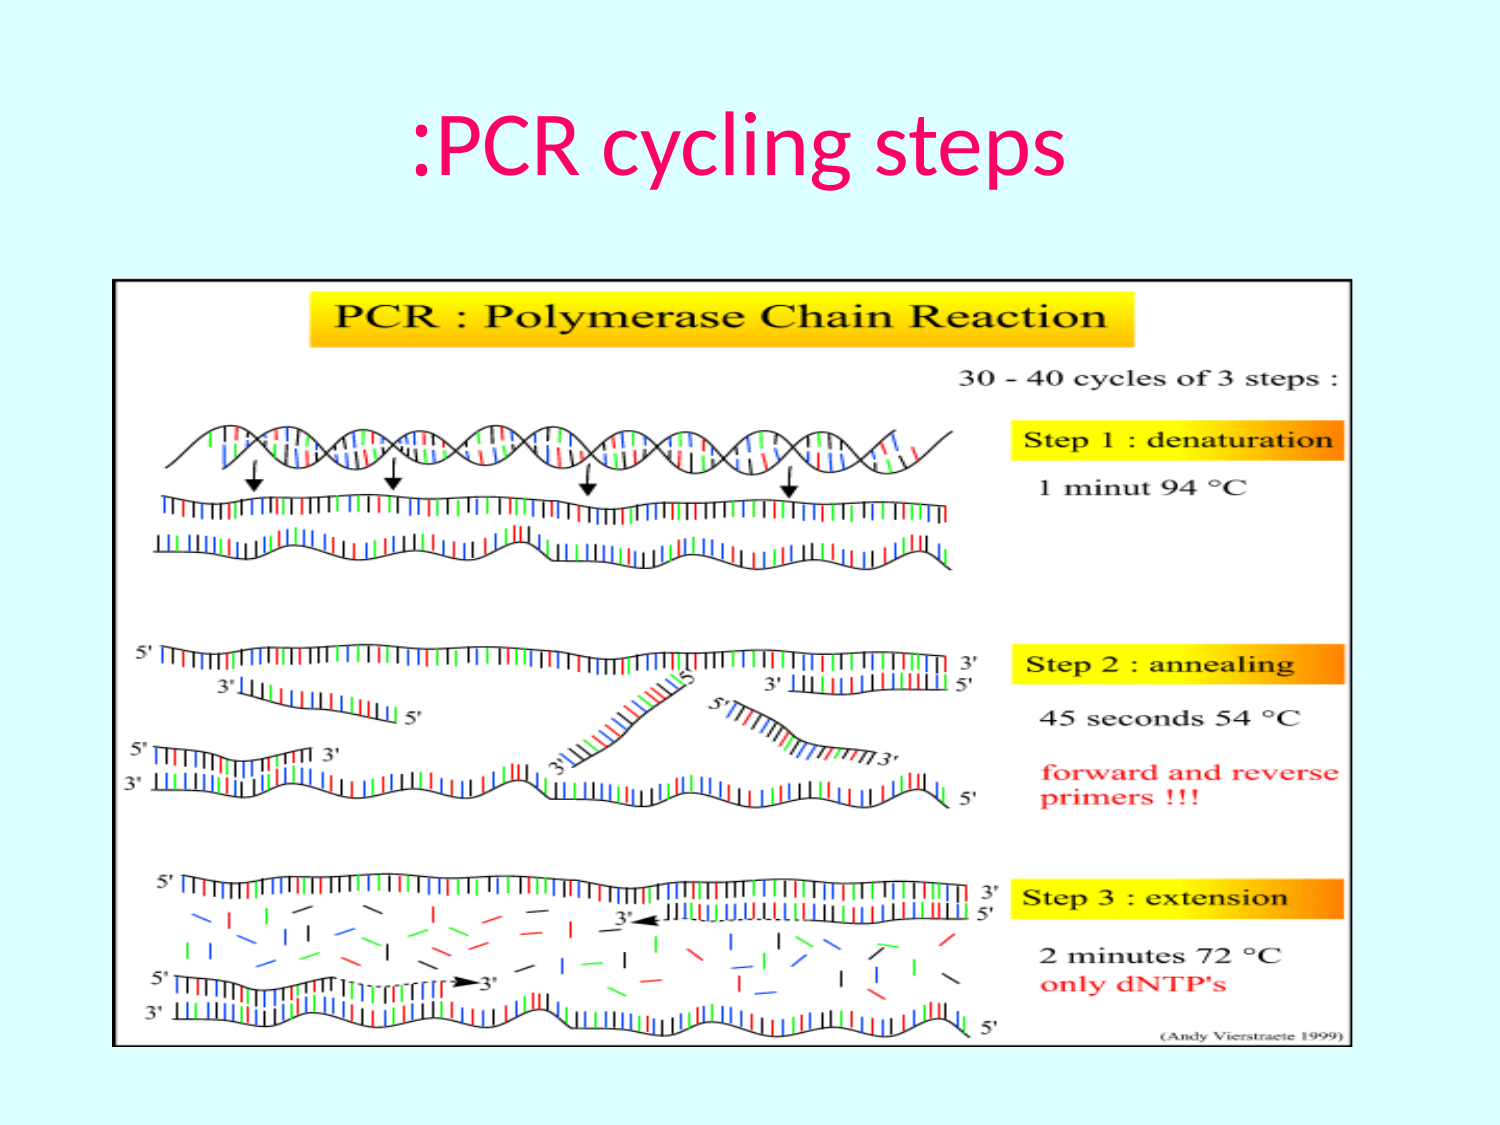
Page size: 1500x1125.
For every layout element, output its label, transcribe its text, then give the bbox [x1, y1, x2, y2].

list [111, 278, 1353, 1047]
title PCR cycling steps: [75, 45, 1425, 233]
